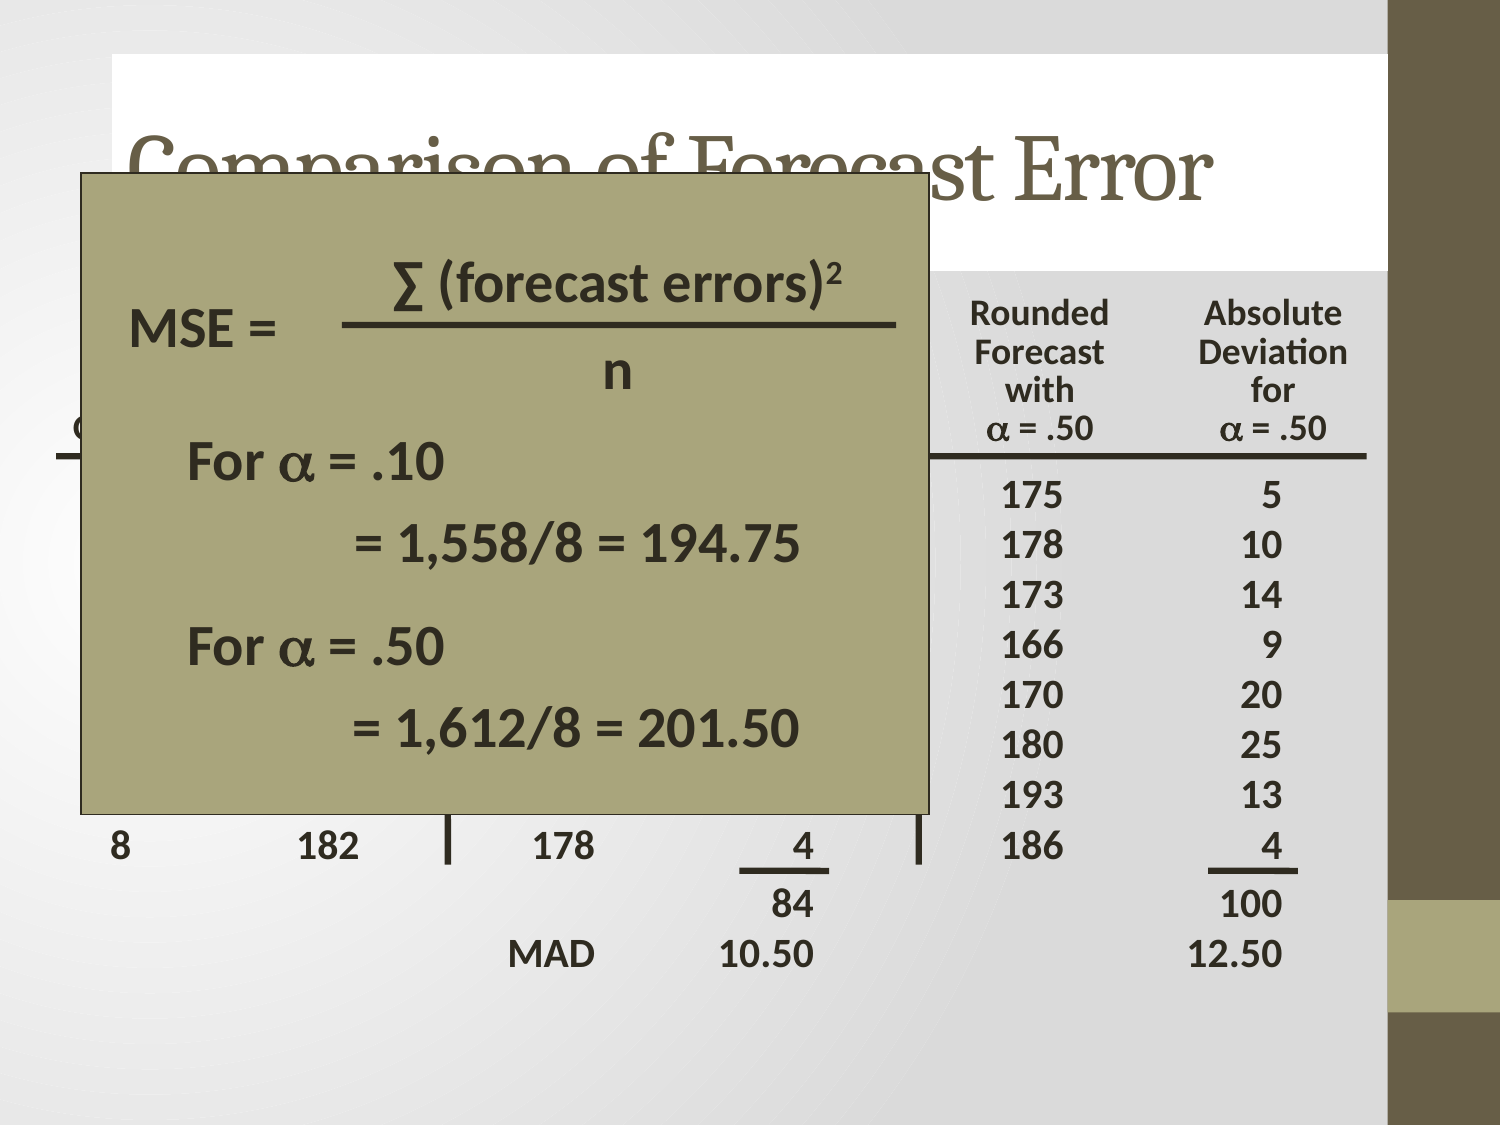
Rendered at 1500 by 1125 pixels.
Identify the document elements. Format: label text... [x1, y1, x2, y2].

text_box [111, 218, 897, 409]
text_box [169, 415, 822, 584]
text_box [169, 599, 819, 768]
title Comparison of Forecast Error [112, 54, 1388, 271]
text_box [81, 172, 930, 280]
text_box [32, 287, 1393, 1036]
